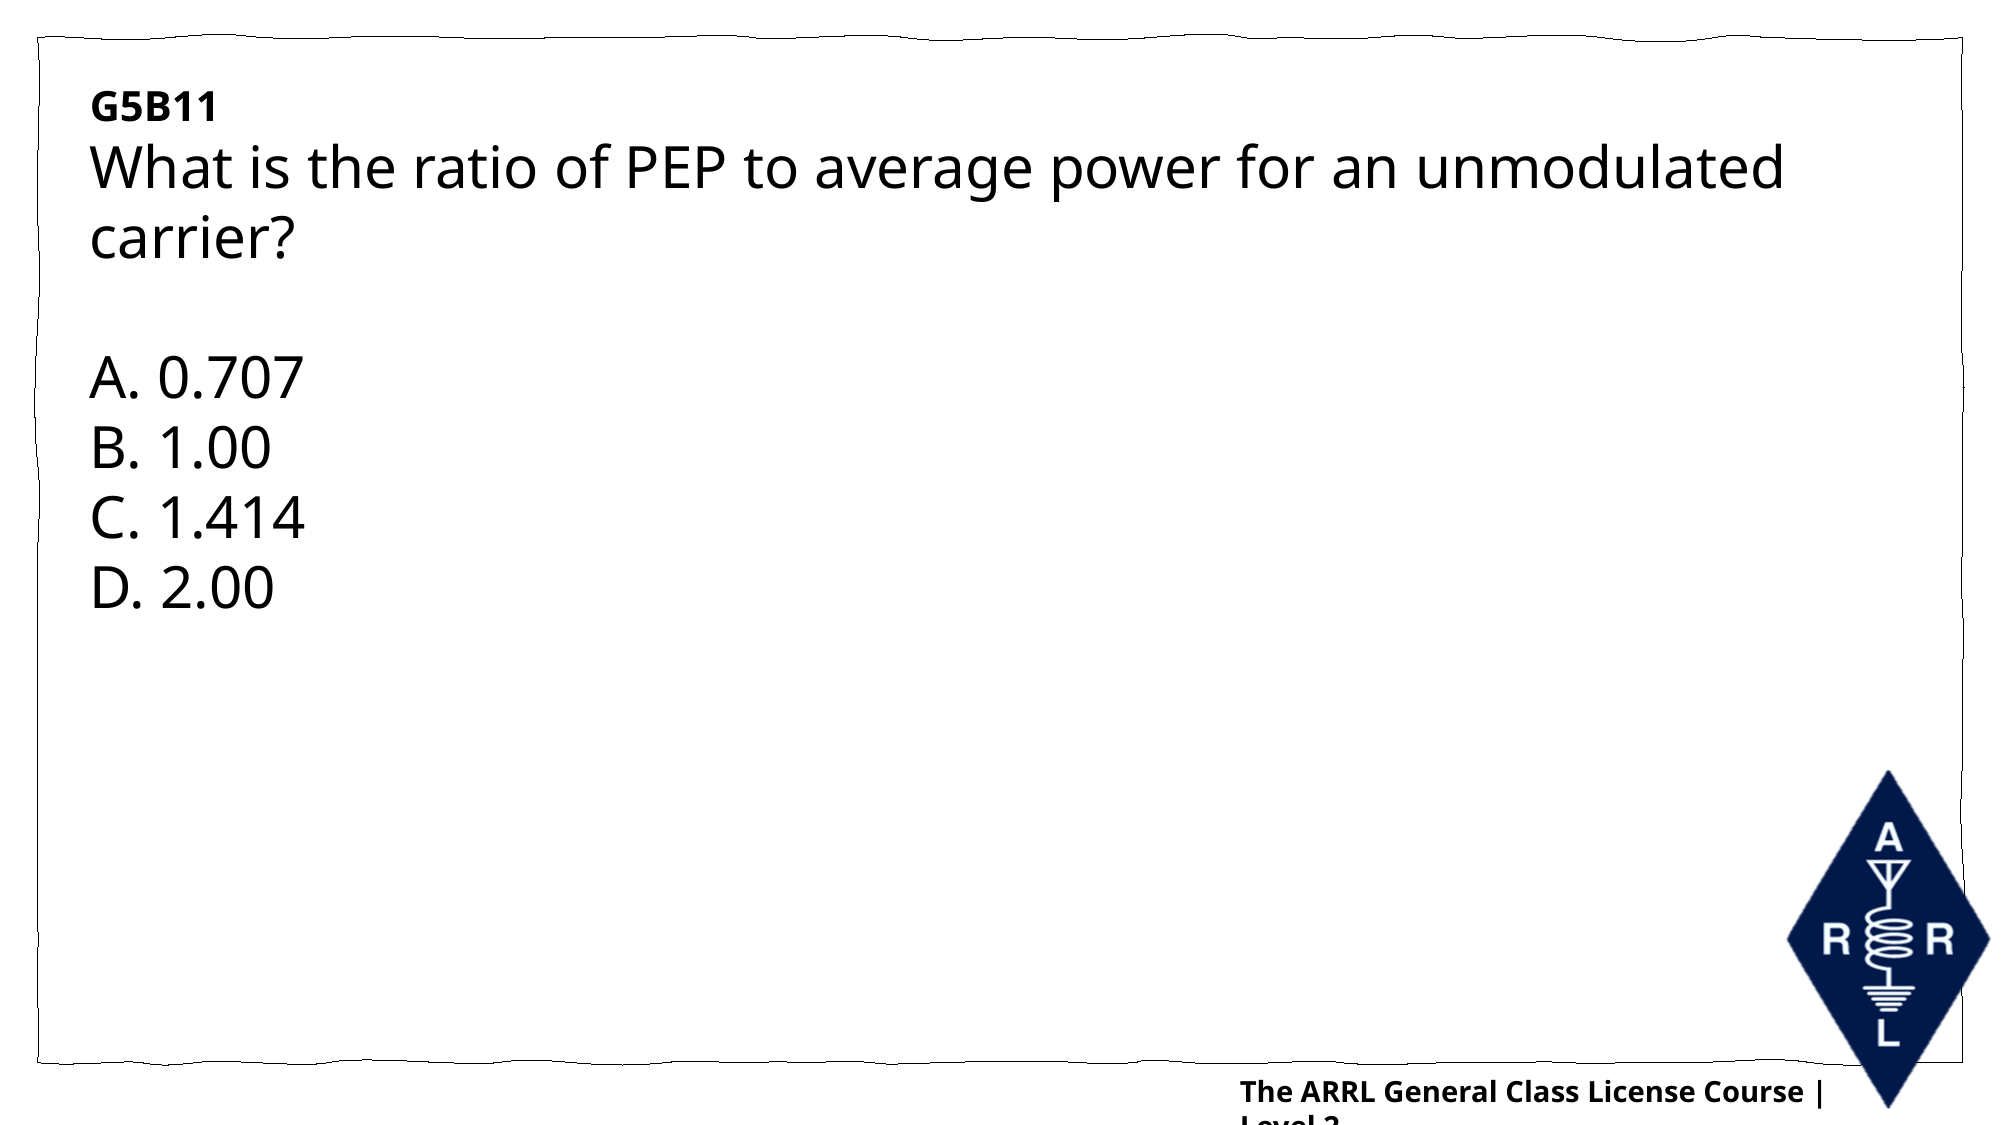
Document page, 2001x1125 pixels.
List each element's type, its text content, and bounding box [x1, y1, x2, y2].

picture [1773, 752, 1999, 1125]
text_box G5B11 What is the ratio of PEP to average power for an unmodulated carrier? A. 0.707 B. 1.00 C. 1.414 D. 2.00 [75, 72, 1850, 628]
